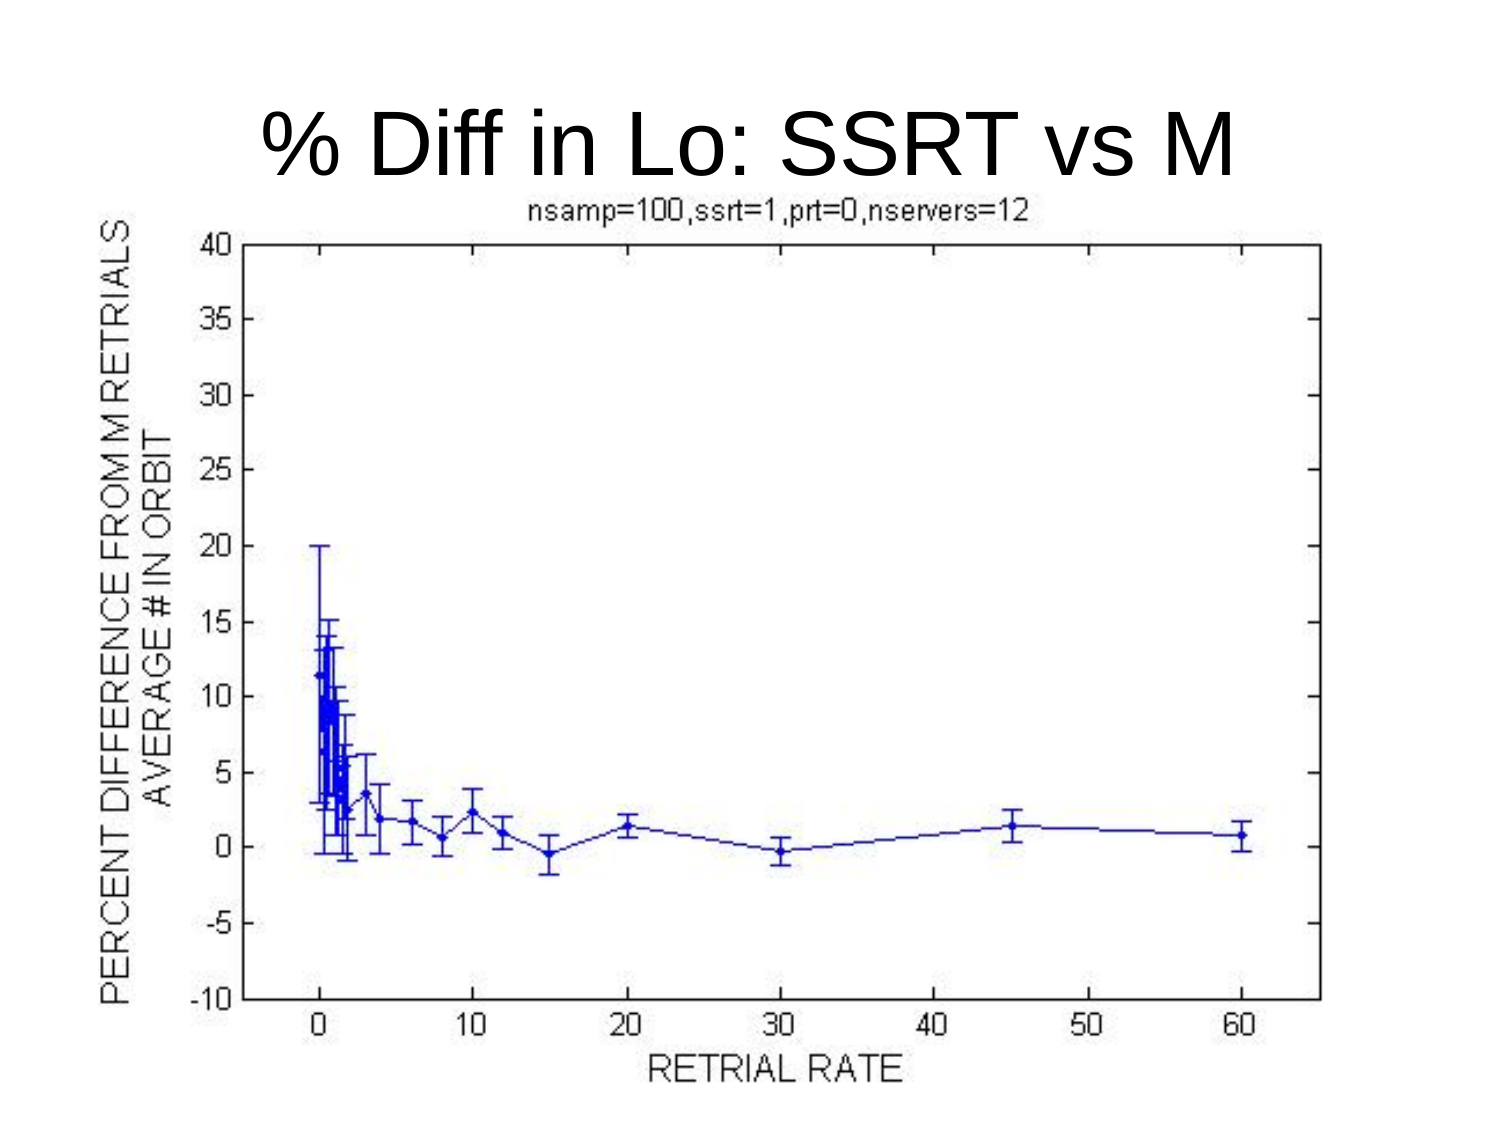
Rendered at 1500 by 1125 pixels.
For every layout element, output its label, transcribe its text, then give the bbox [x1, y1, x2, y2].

title % Diff in Lo: SSRT vs M [74, 44, 1426, 173]
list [62, 174, 1452, 1101]
